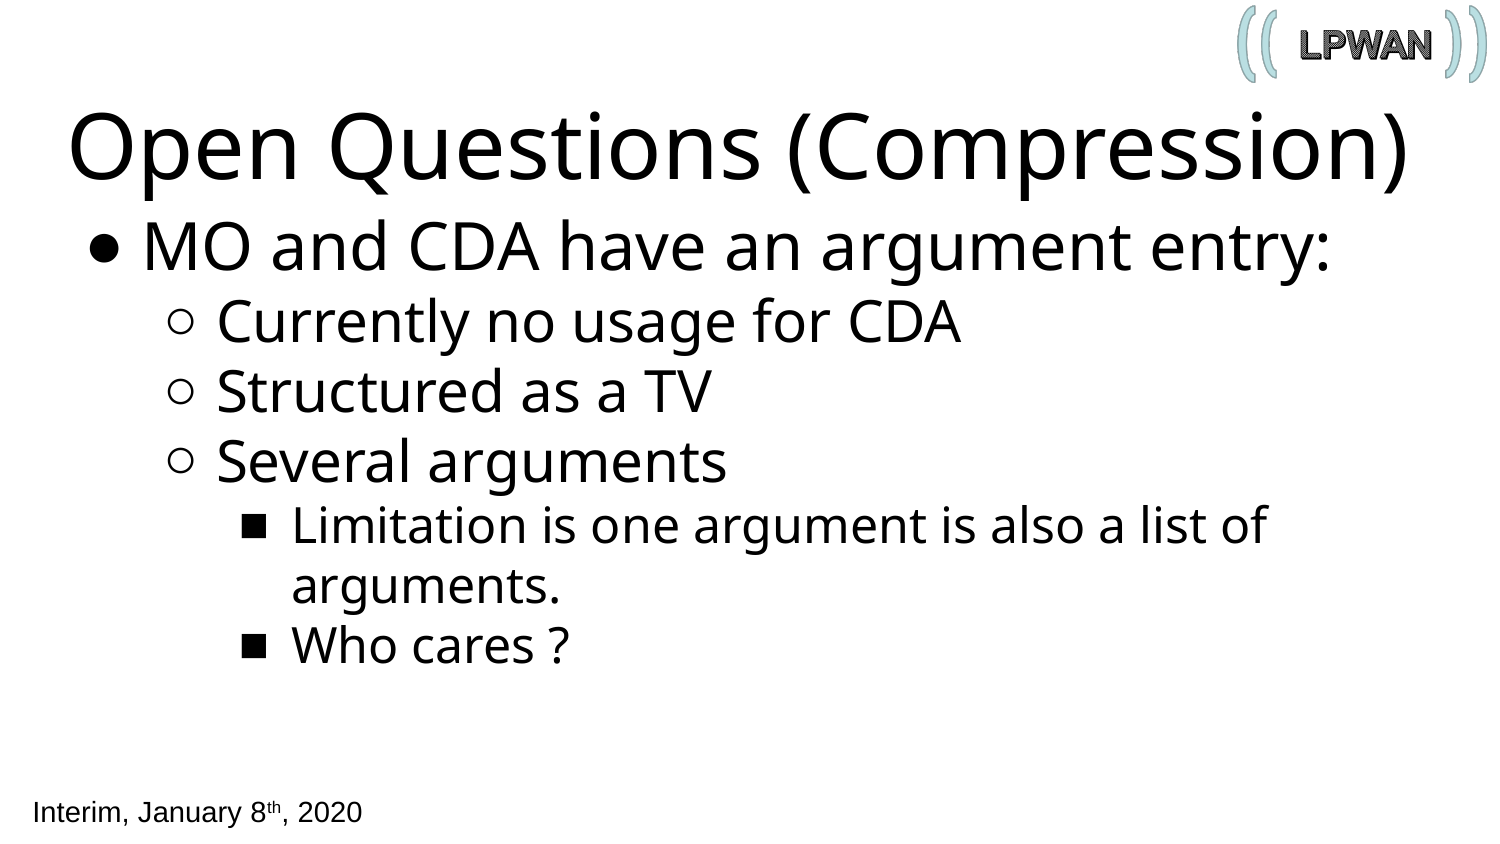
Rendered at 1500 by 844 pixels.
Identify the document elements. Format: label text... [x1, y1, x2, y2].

title Open Questions (Compression) [51, 72, 1449, 167]
list MO and CDA have an argument entry: Currently no usage for CDA Structured as a TV Several arguments Limitation is one argument is also a list of arguments. Who cares ? [51, 189, 1449, 750]
picture [1237, 5, 1487, 83]
